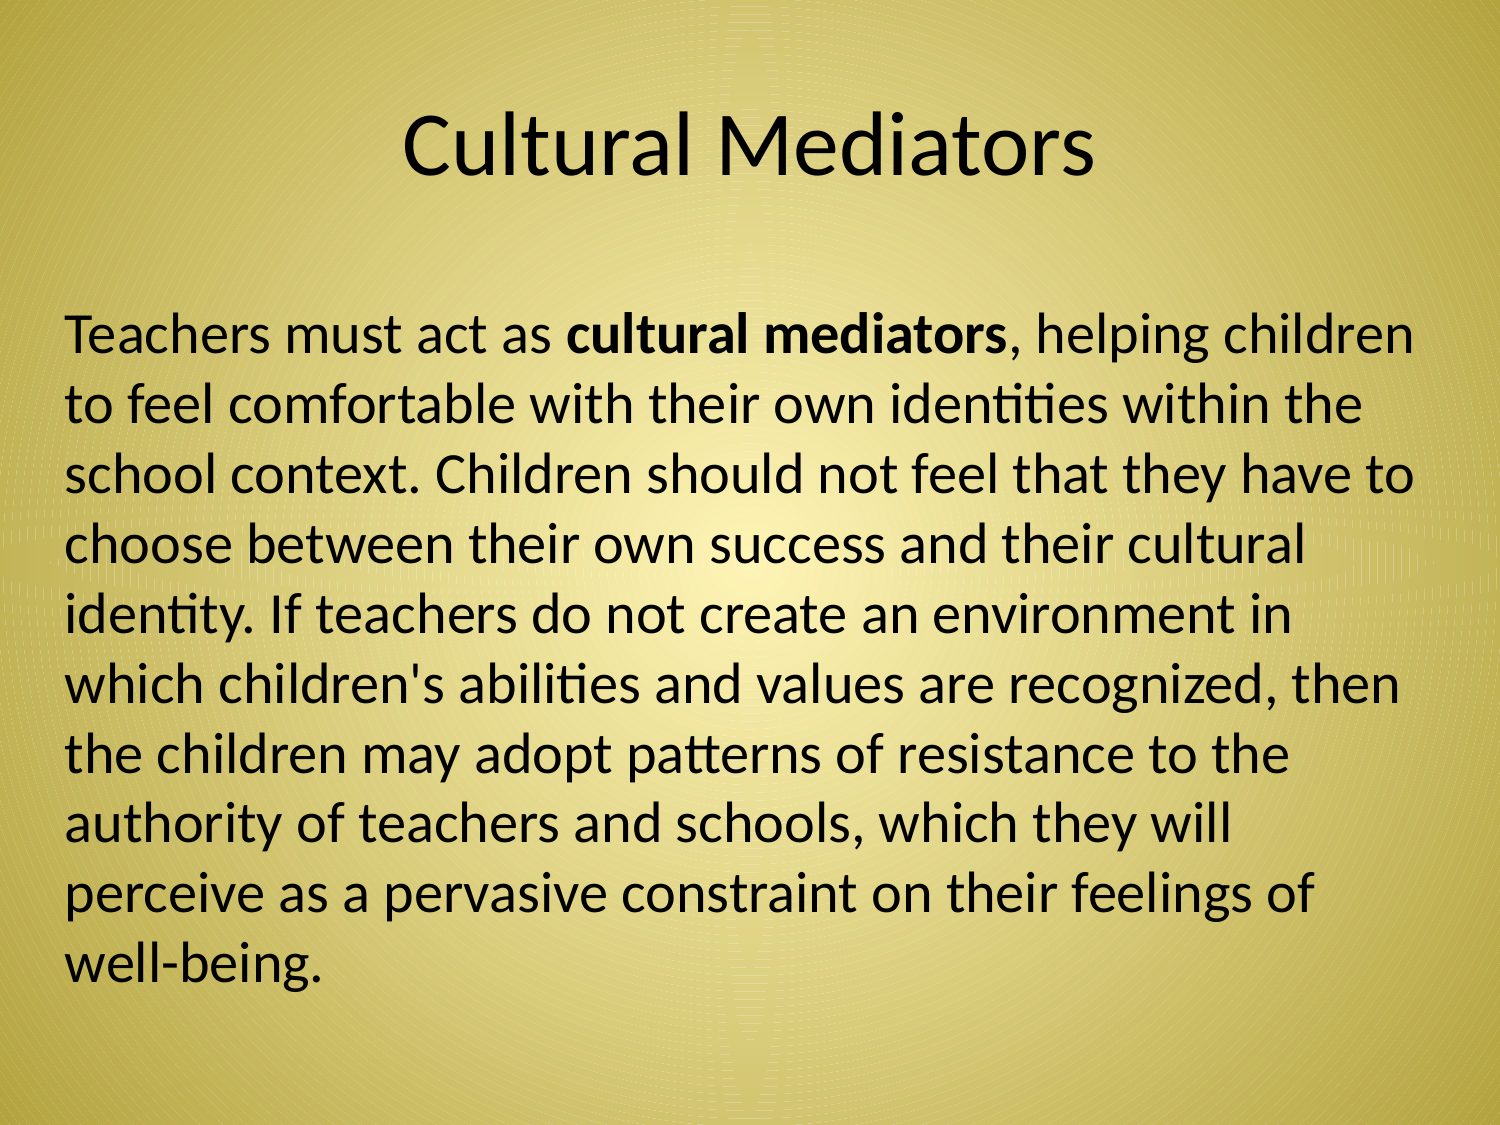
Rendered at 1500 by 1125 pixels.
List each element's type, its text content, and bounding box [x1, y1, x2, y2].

text_box Teachers must act as cultural mediators, helping children to feel comfortable with their own identities within the school context. Children should not feel that they have to choose between their own success and their cultural identity. If teachers do not create an environment in which children's abilities and values are recognized, then the children may adopt patterns of resistance to the authority of teachers and schools, which they will perceive as a pervasive constraint on their feelings of well-being. [50, 287, 1450, 1002]
title Cultural Mediators [75, 45, 1425, 233]
